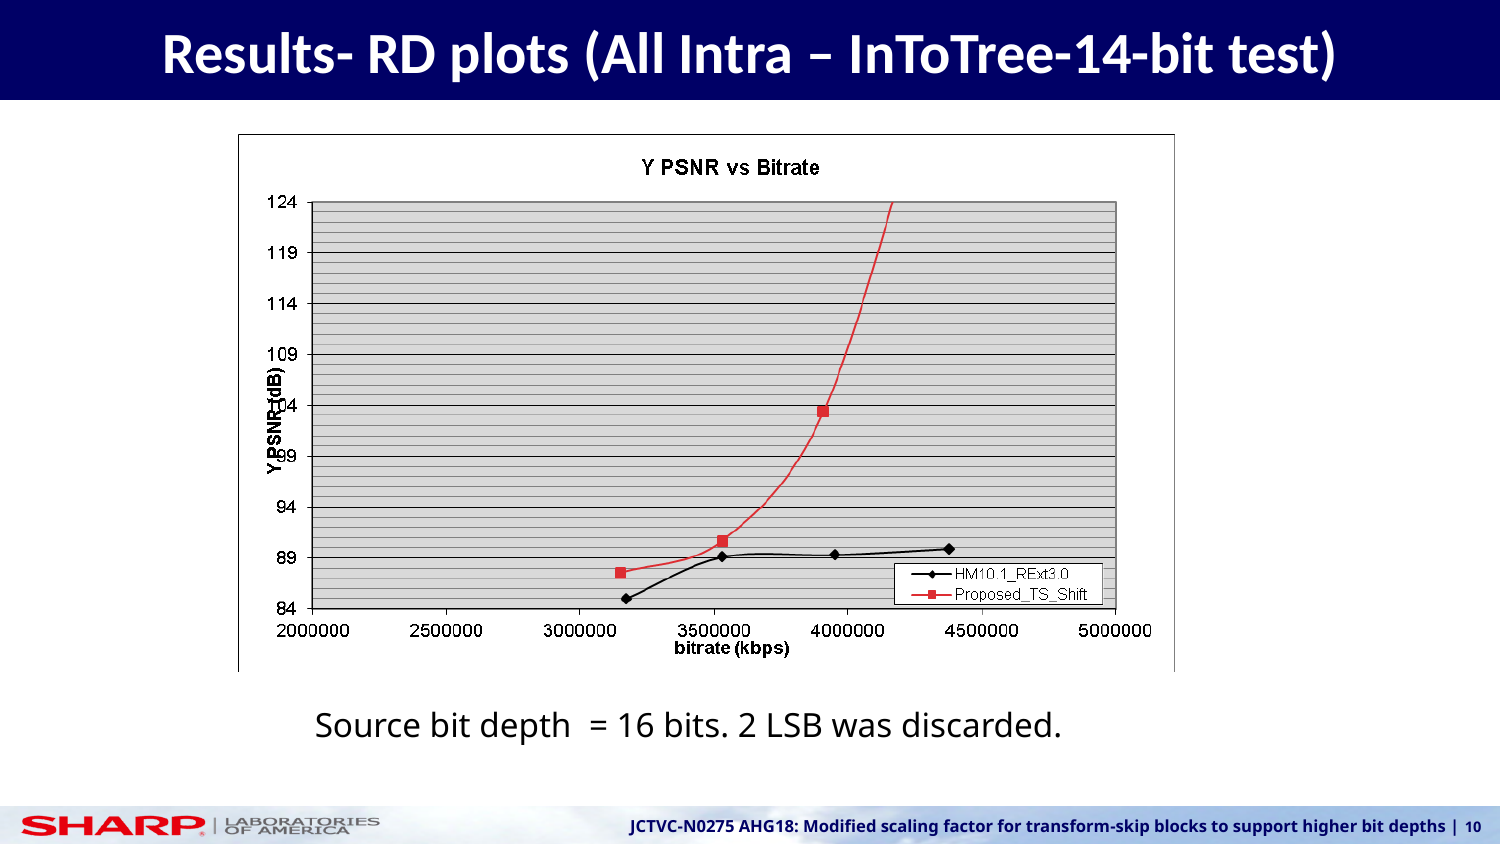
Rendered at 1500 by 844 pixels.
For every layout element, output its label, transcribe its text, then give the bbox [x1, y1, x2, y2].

text_box Source bit depth = 16 bits. 2 LSB was discarded. [299, 696, 1488, 752]
picture [0, 806, 1500, 844]
title Results- RD plots (All Intra – InToTree-14-bit test) [16, 0, 1484, 101]
picture [237, 134, 1176, 673]
